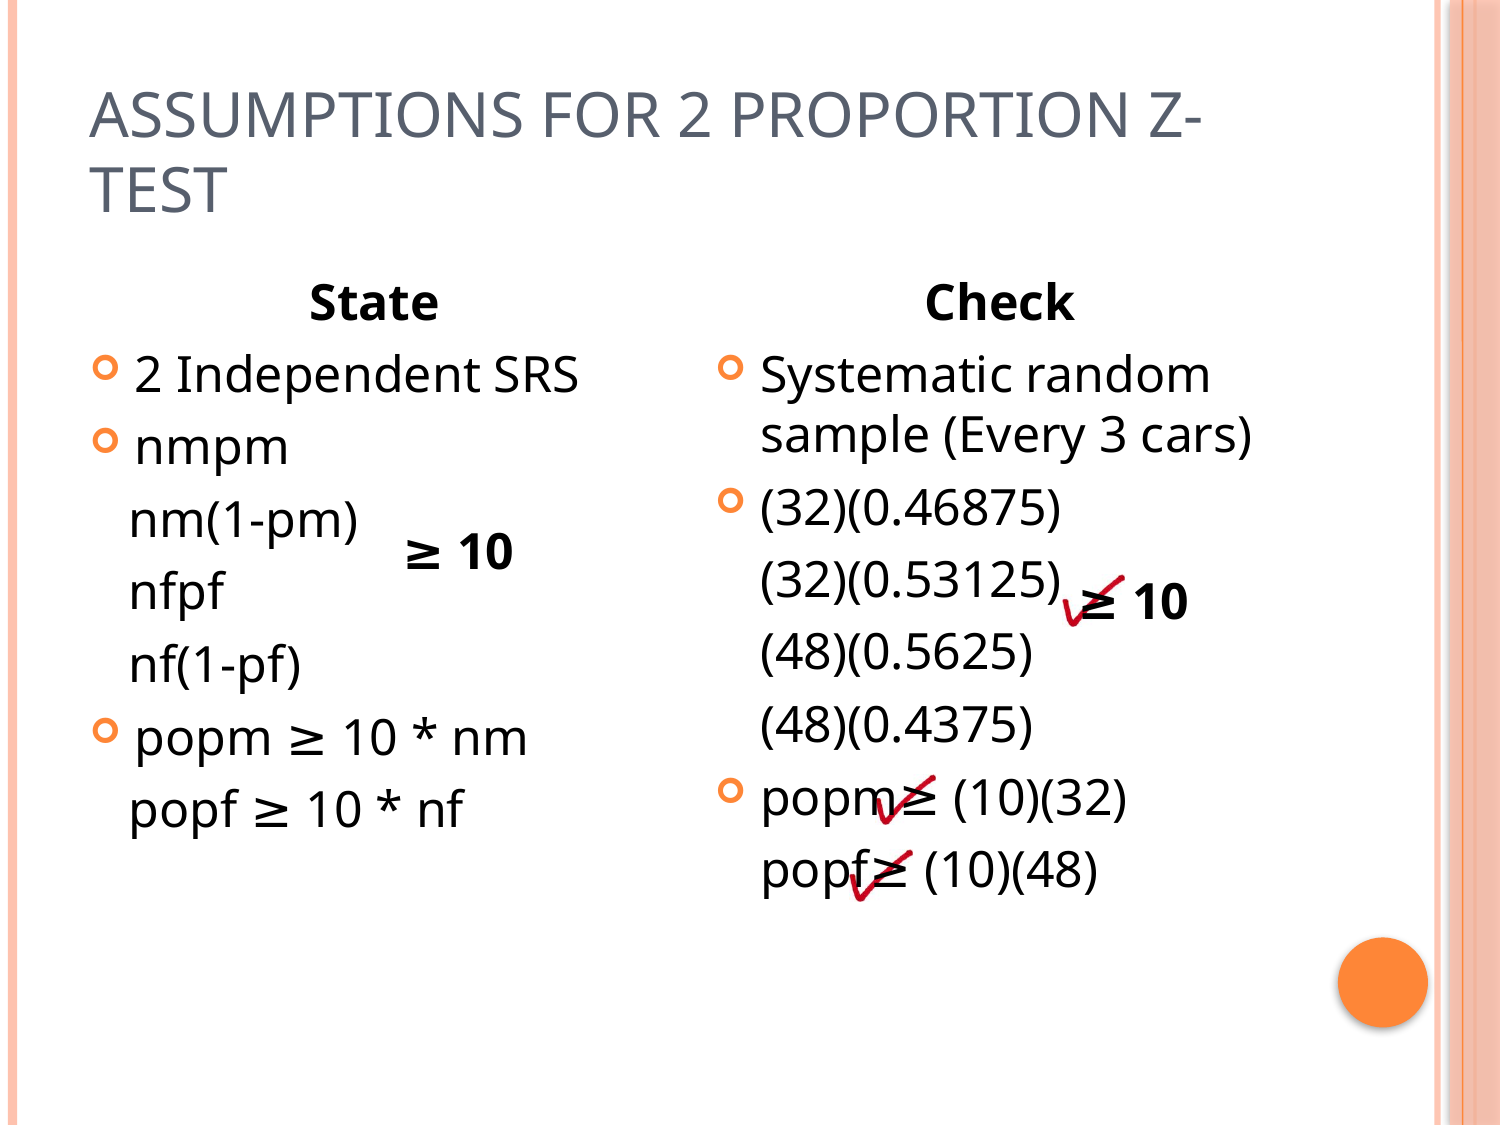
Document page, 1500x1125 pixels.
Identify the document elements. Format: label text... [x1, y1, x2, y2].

text_box ≥ 10 [387, 512, 550, 588]
picture [849, 849, 913, 903]
picture [874, 774, 937, 826]
title Assumptions for 2 Proportion Z-Test [75, 45, 1300, 233]
list State 2 Independent SRS nmpm nm(1-pm) nfpf nf(1-pf) popm ≥ 10 * nm popf ≥ 10 * nf [75, 262, 675, 1013]
text_box ≥ 10 [1062, 562, 1225, 638]
picture [1061, 574, 1126, 628]
list Check Systematic random sample (Every 3 cars) (32)(0.46875) (32)(0.53125) (48)(0.5625) (48)(0.4375) popm≥ (10)(32) popf≥ (10)(48) [700, 262, 1301, 1013]
